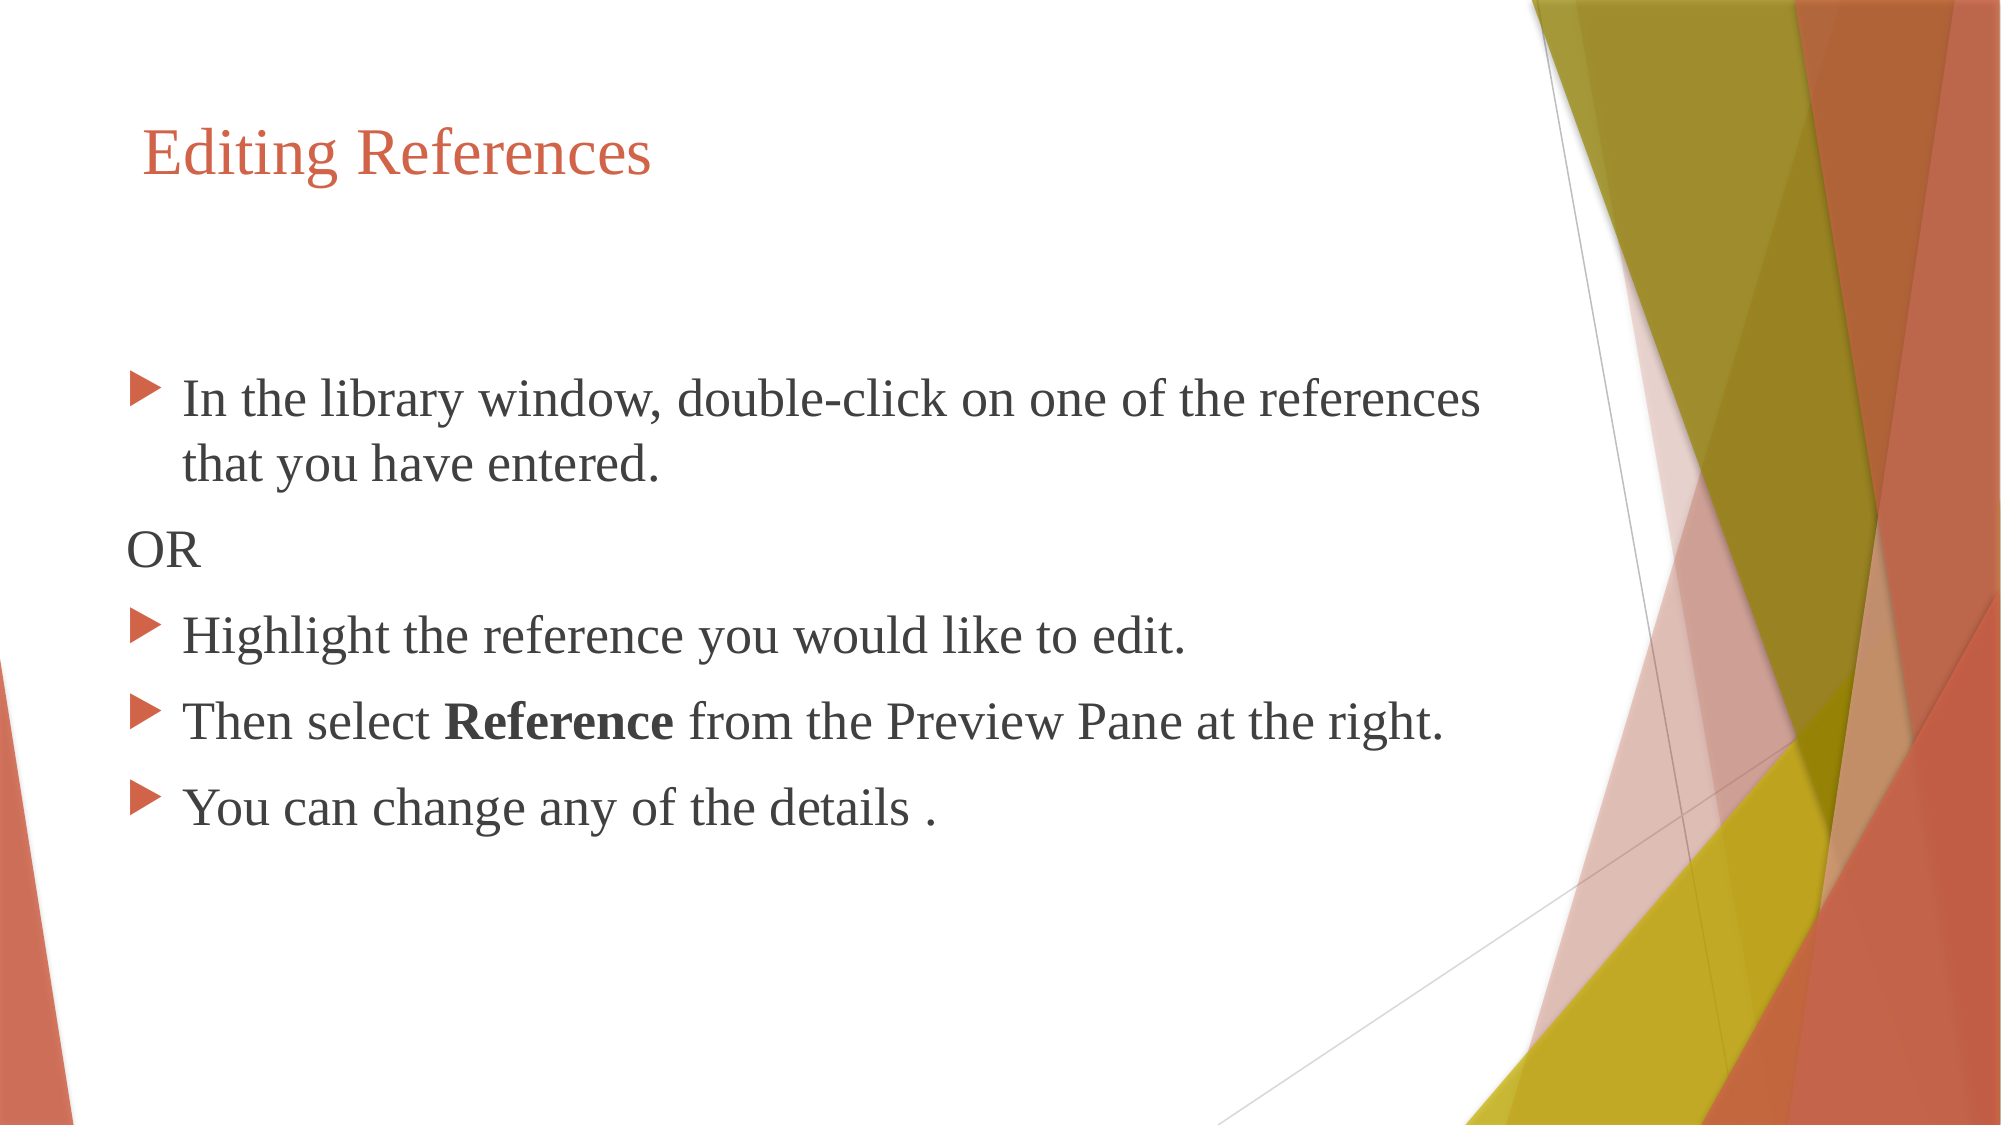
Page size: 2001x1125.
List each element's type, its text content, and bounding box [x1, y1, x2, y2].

title Editing References [111, 99, 1522, 317]
list In the library window, double-click on one of the references that you have entered. OR Highlight the reference you would like to edit. Then select Reference from the Preview Pane at the right. You can change any of the details . [111, 354, 1522, 992]
